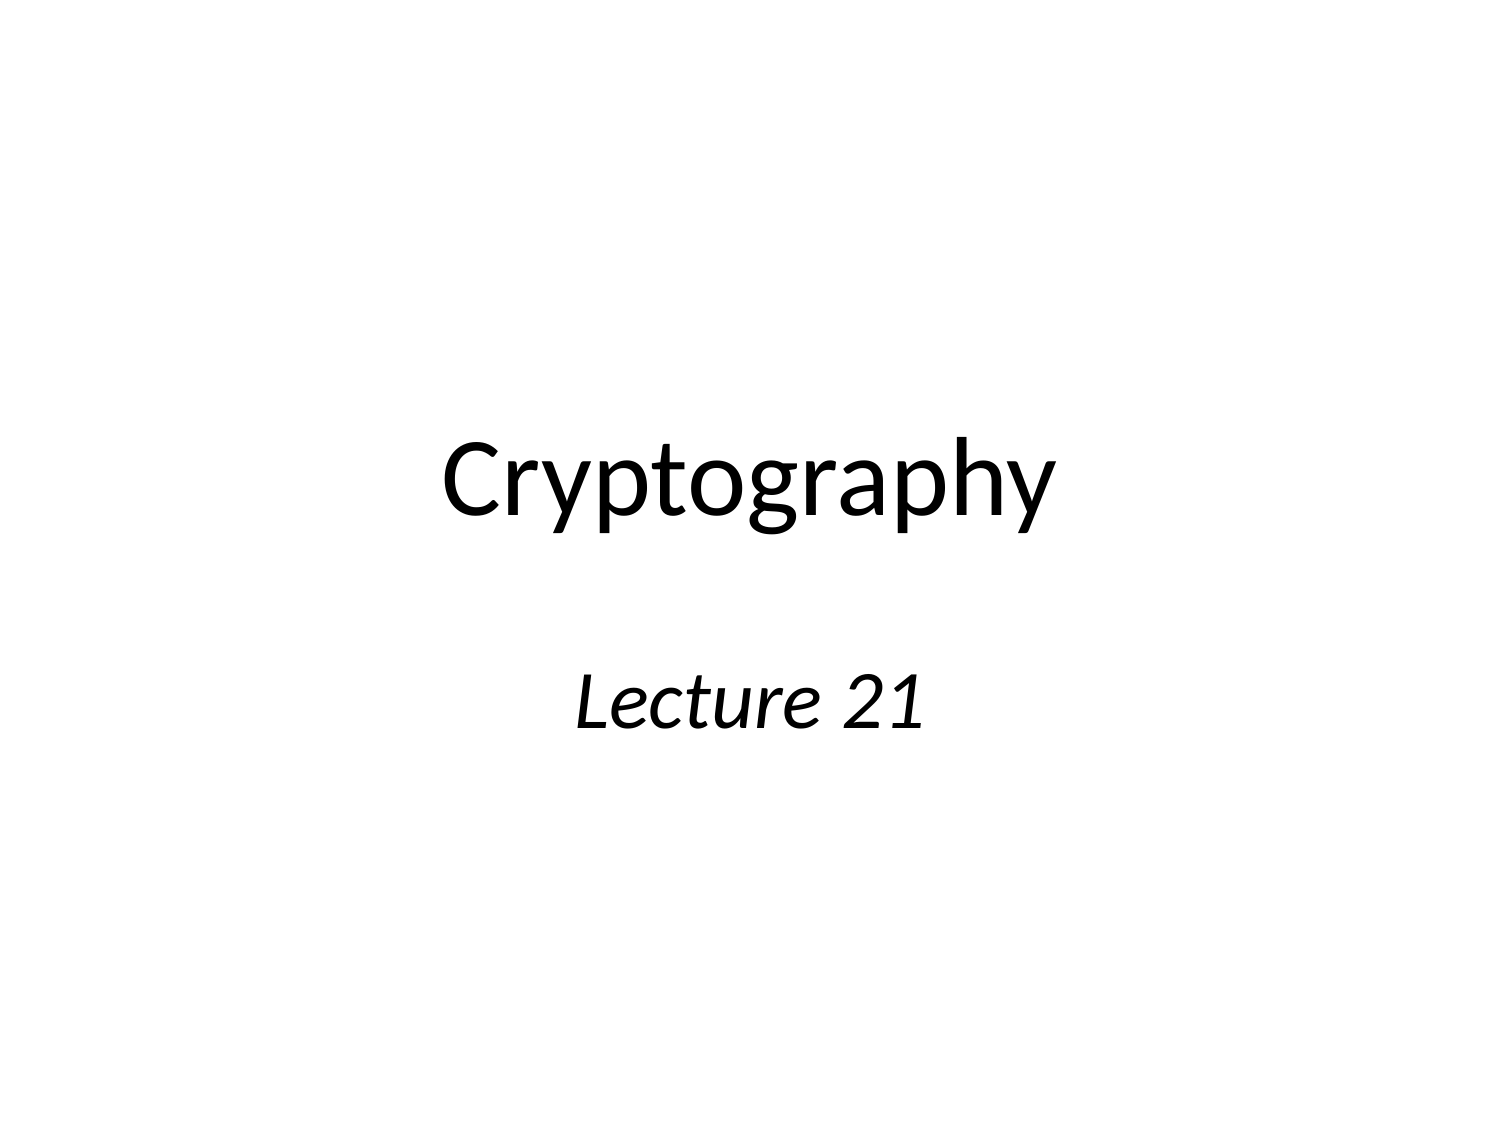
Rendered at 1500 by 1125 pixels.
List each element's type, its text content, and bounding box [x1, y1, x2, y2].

subtitle Lecture 21 [200, 637, 1300, 925]
title Cryptography [112, 349, 1388, 591]
